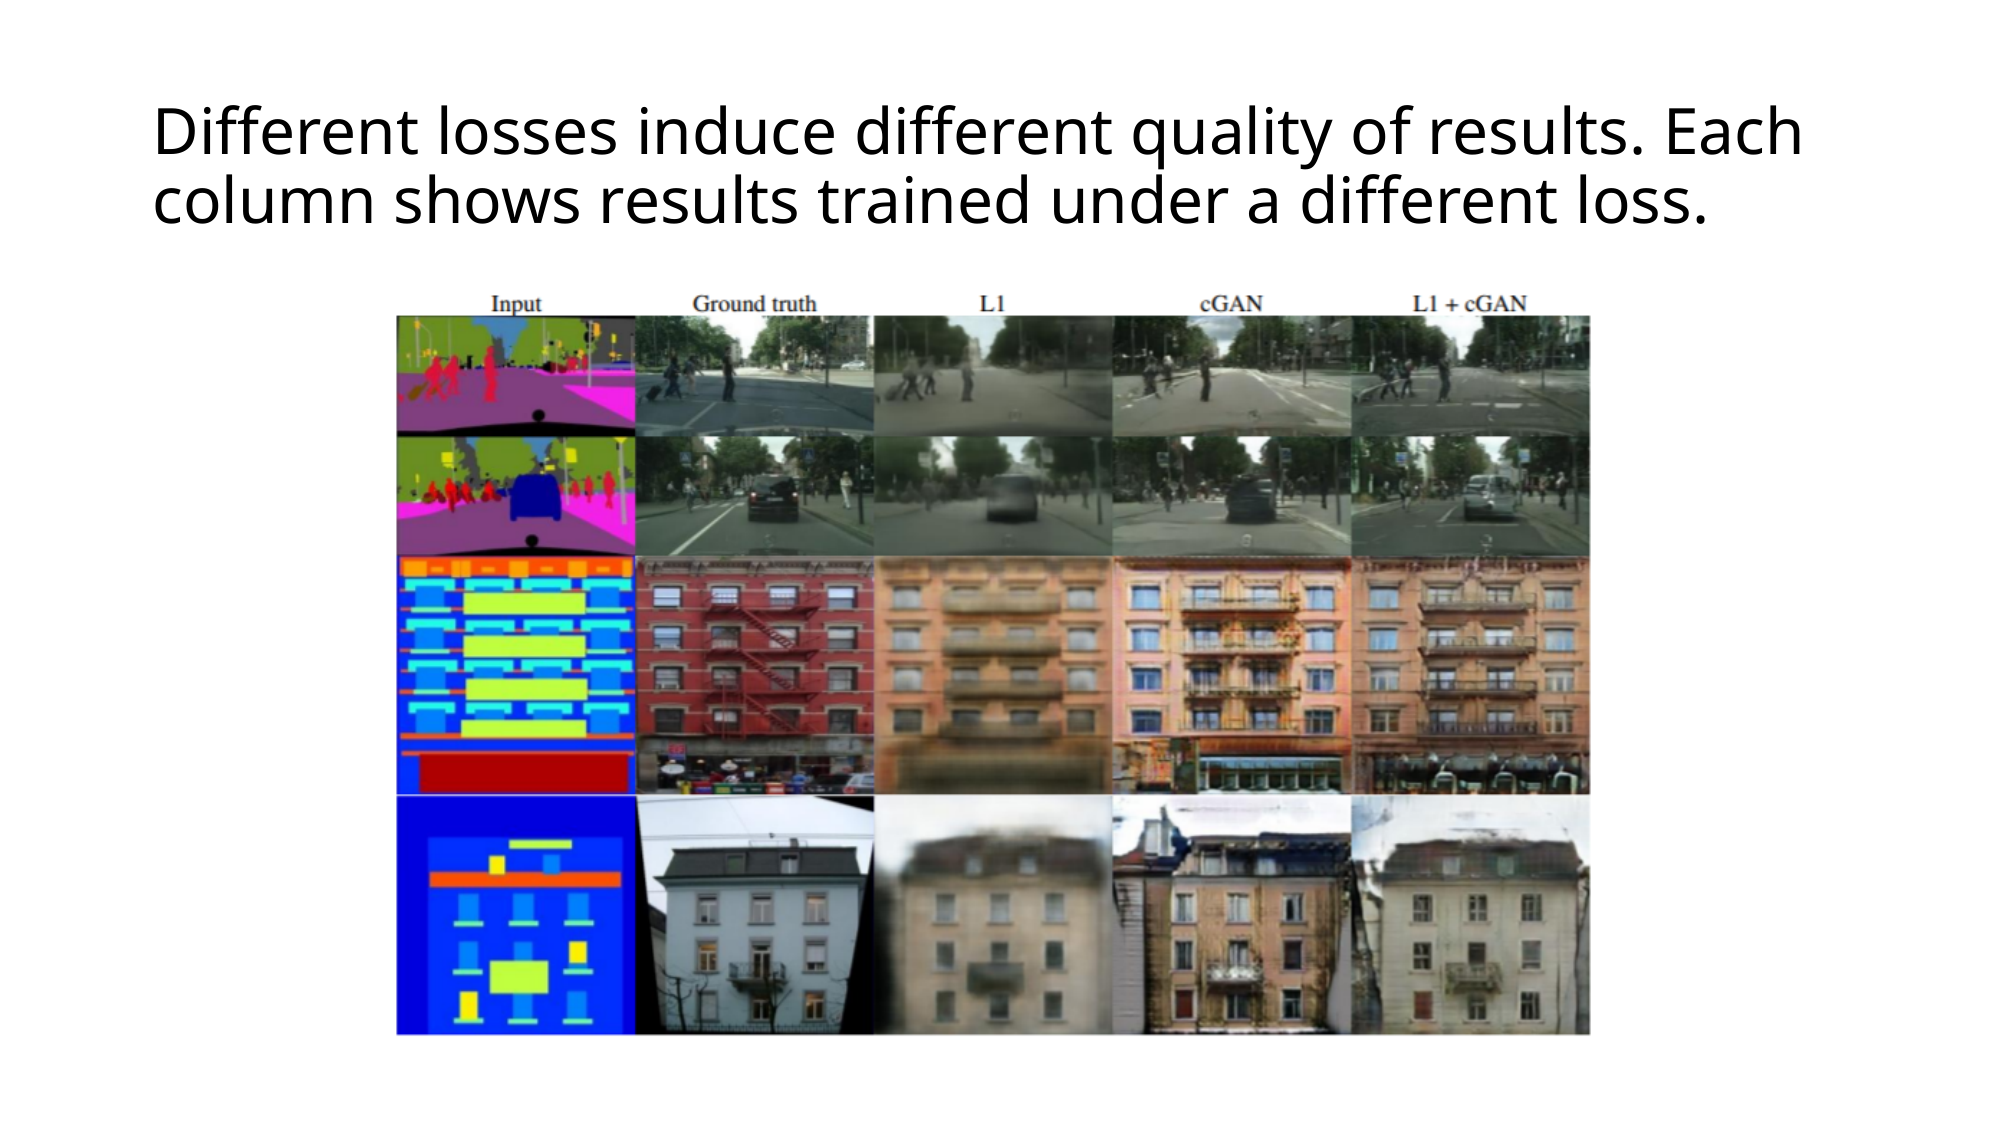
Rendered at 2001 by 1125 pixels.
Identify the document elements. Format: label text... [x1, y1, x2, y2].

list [378, 277, 1621, 1049]
title Different losses induce different quality of results. Each column shows results trained under a different loss. [137, 59, 1863, 278]
